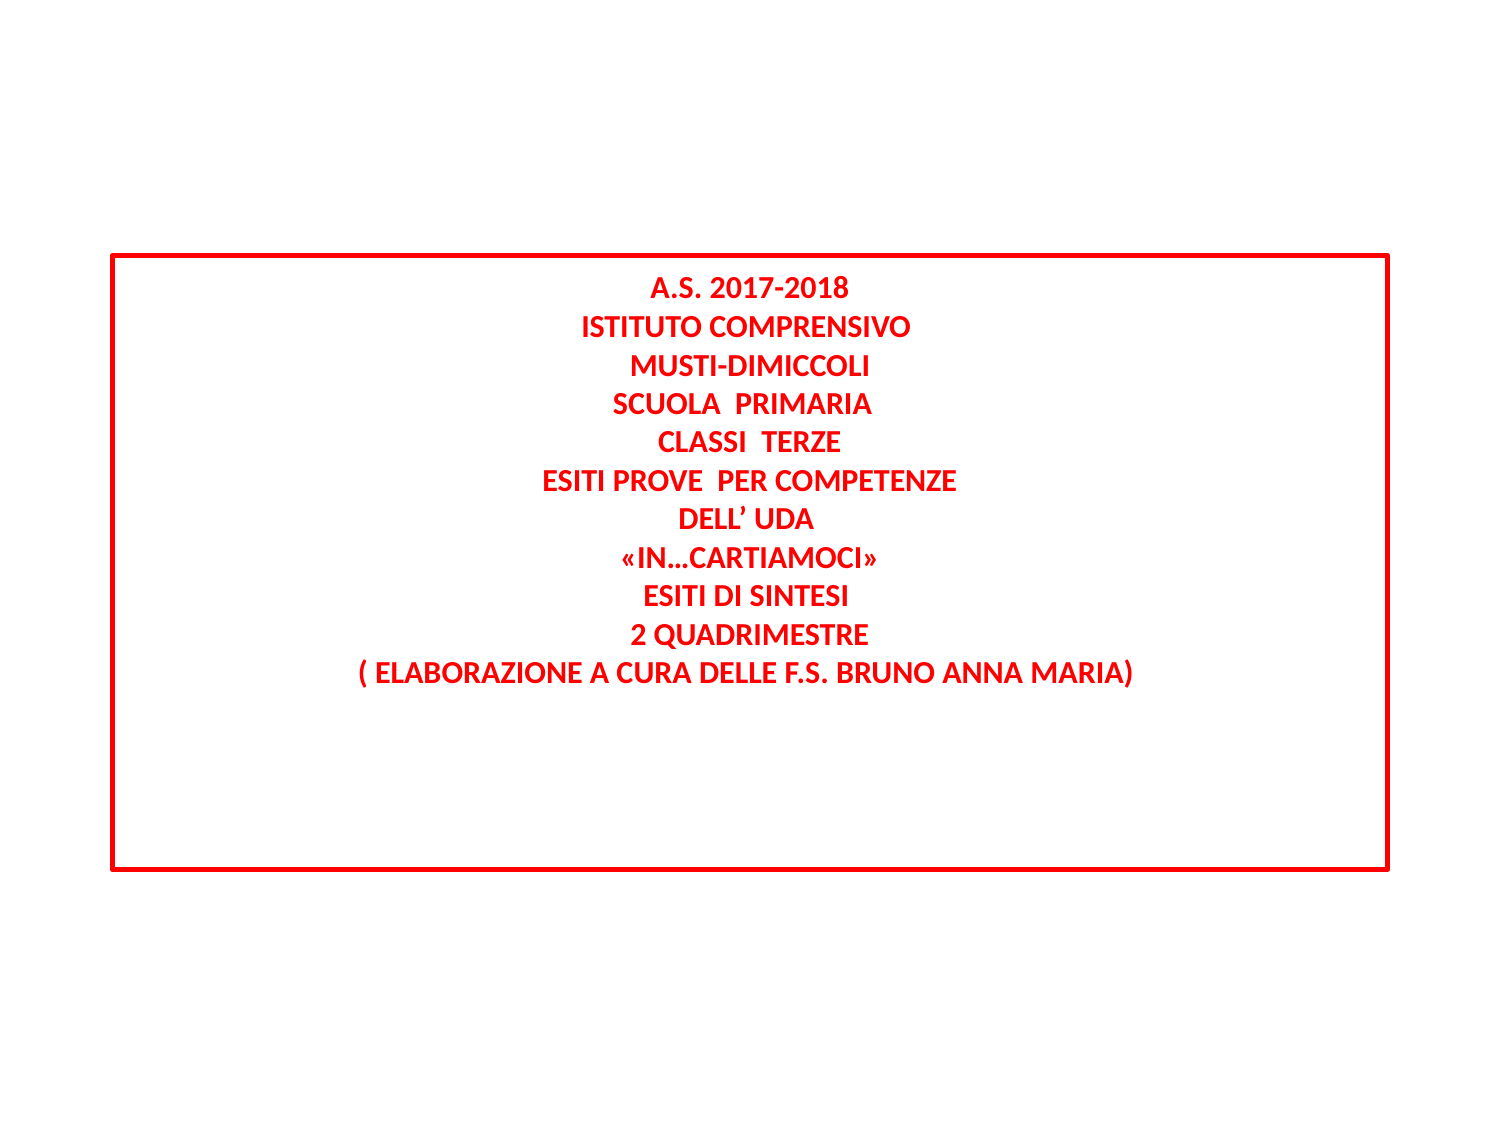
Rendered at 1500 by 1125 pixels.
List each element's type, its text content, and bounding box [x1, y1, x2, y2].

text_box A.S. 2017-2018 ISTITUTO COMPRENSIVO MUSTI-DIMICCOLI SCUOLA PRIMARIA CLASSI TERZE ESITI PROVE PER COMPETENZE DELL’ UDA «IN…CARTIAMOCI» ESITI DI SINTESI 2 QUADRIMESTRE ( ELABORAZIONE A CURA DELLE F.S. BRUNO ANNA MARIA) [112, 255, 1388, 870]
